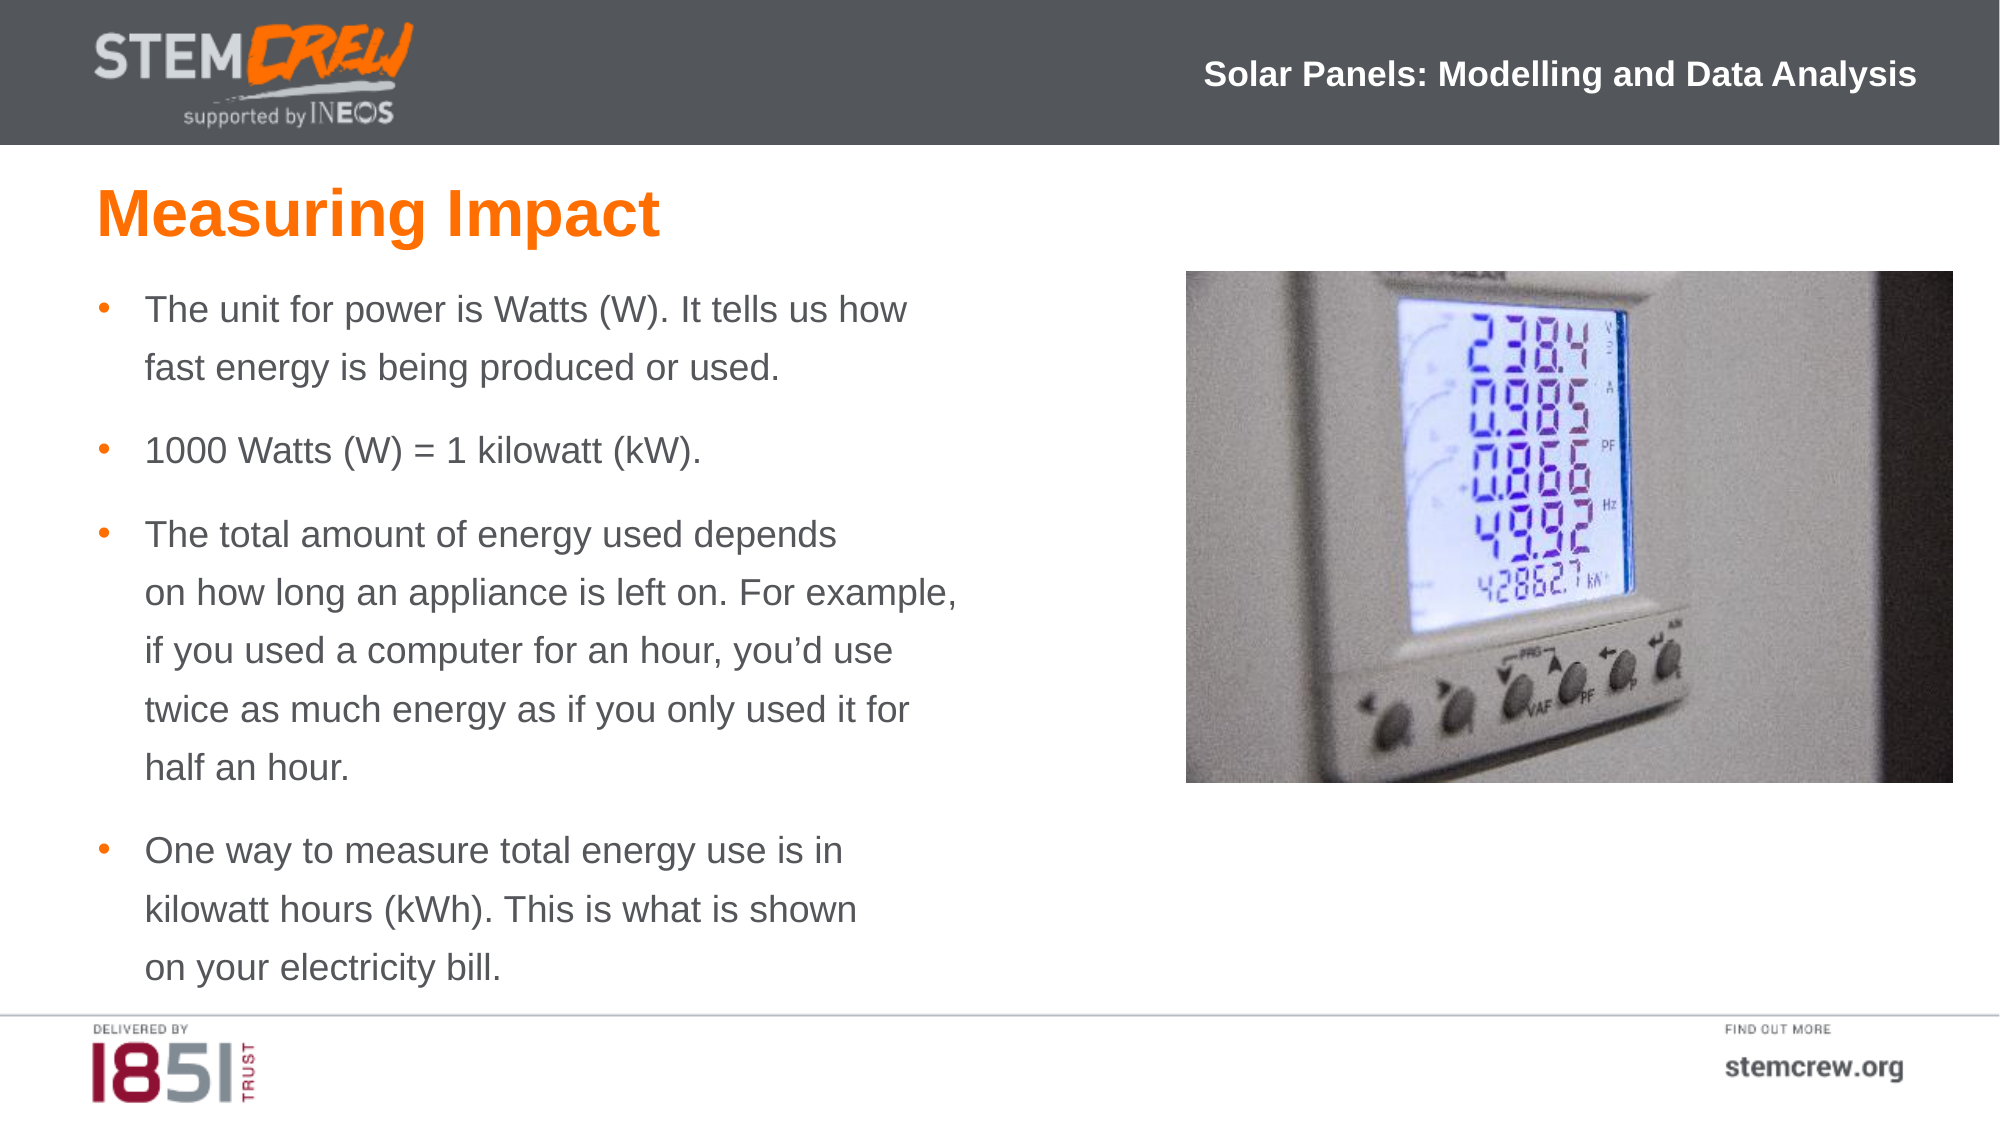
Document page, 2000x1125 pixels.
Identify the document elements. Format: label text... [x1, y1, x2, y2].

text_box The unit for power is Watts (W). It tells us how fast energy is being produced or used. 1000 Watts (W) = 1 kilowatt (kW). The total amount of energy used depends on how long an appliance is left on. For example, if you used a computer for an hour, you’d use twice as much energy as if you only used it for half an hour. One way to measure total energy use is in kilowatt hours (kWh). This is what is shown on your electricity bill. [97, 271, 986, 1081]
picture [1185, 271, 1953, 783]
picture [0, 1012, 2000, 1125]
text_box Measuring Impact [94, 167, 1264, 250]
picture [0, 0, 2000, 145]
text_box Solar Panels: Modelling and Data Analysis [1015, 48, 1928, 94]
